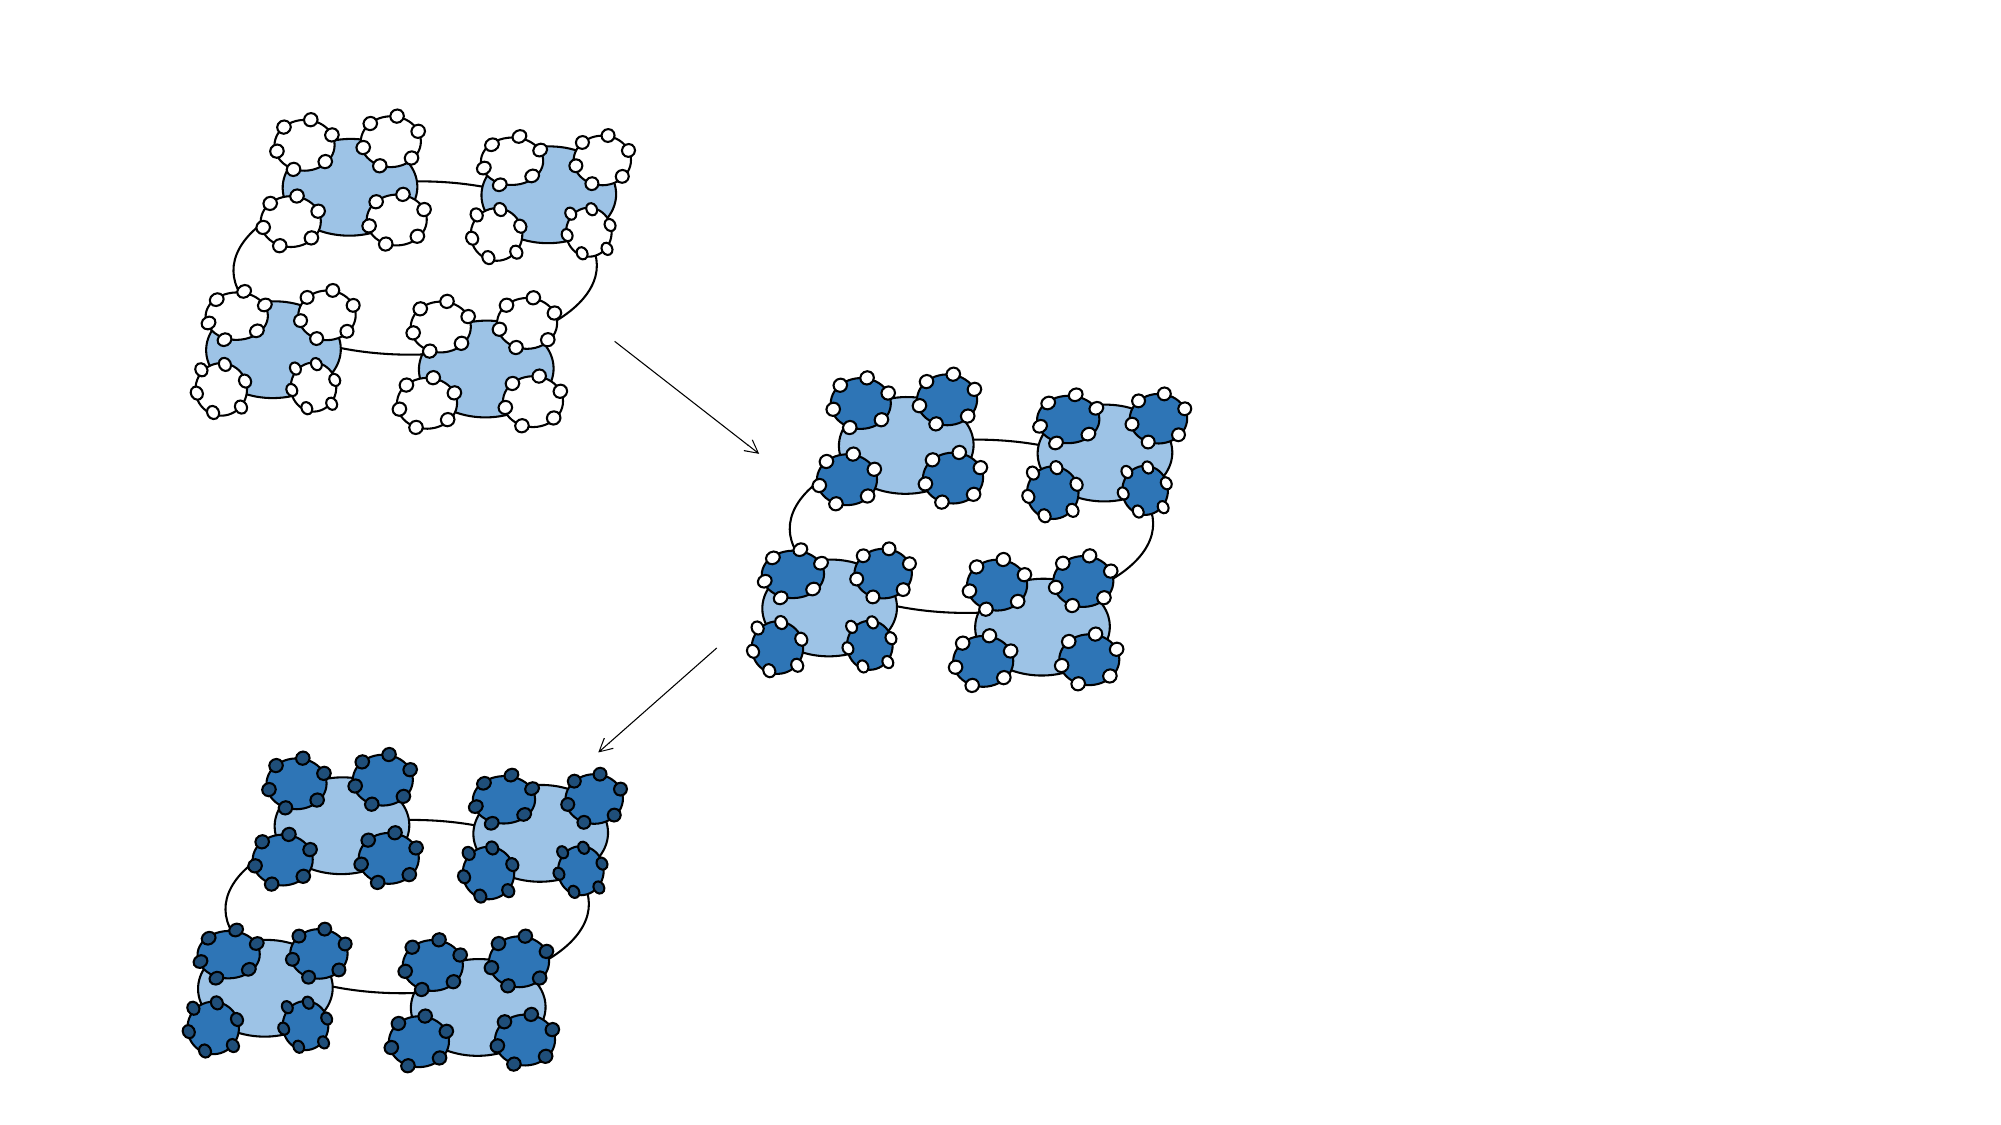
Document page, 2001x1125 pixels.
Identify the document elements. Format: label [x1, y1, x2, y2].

text_box [160, 75, 1192, 1073]
